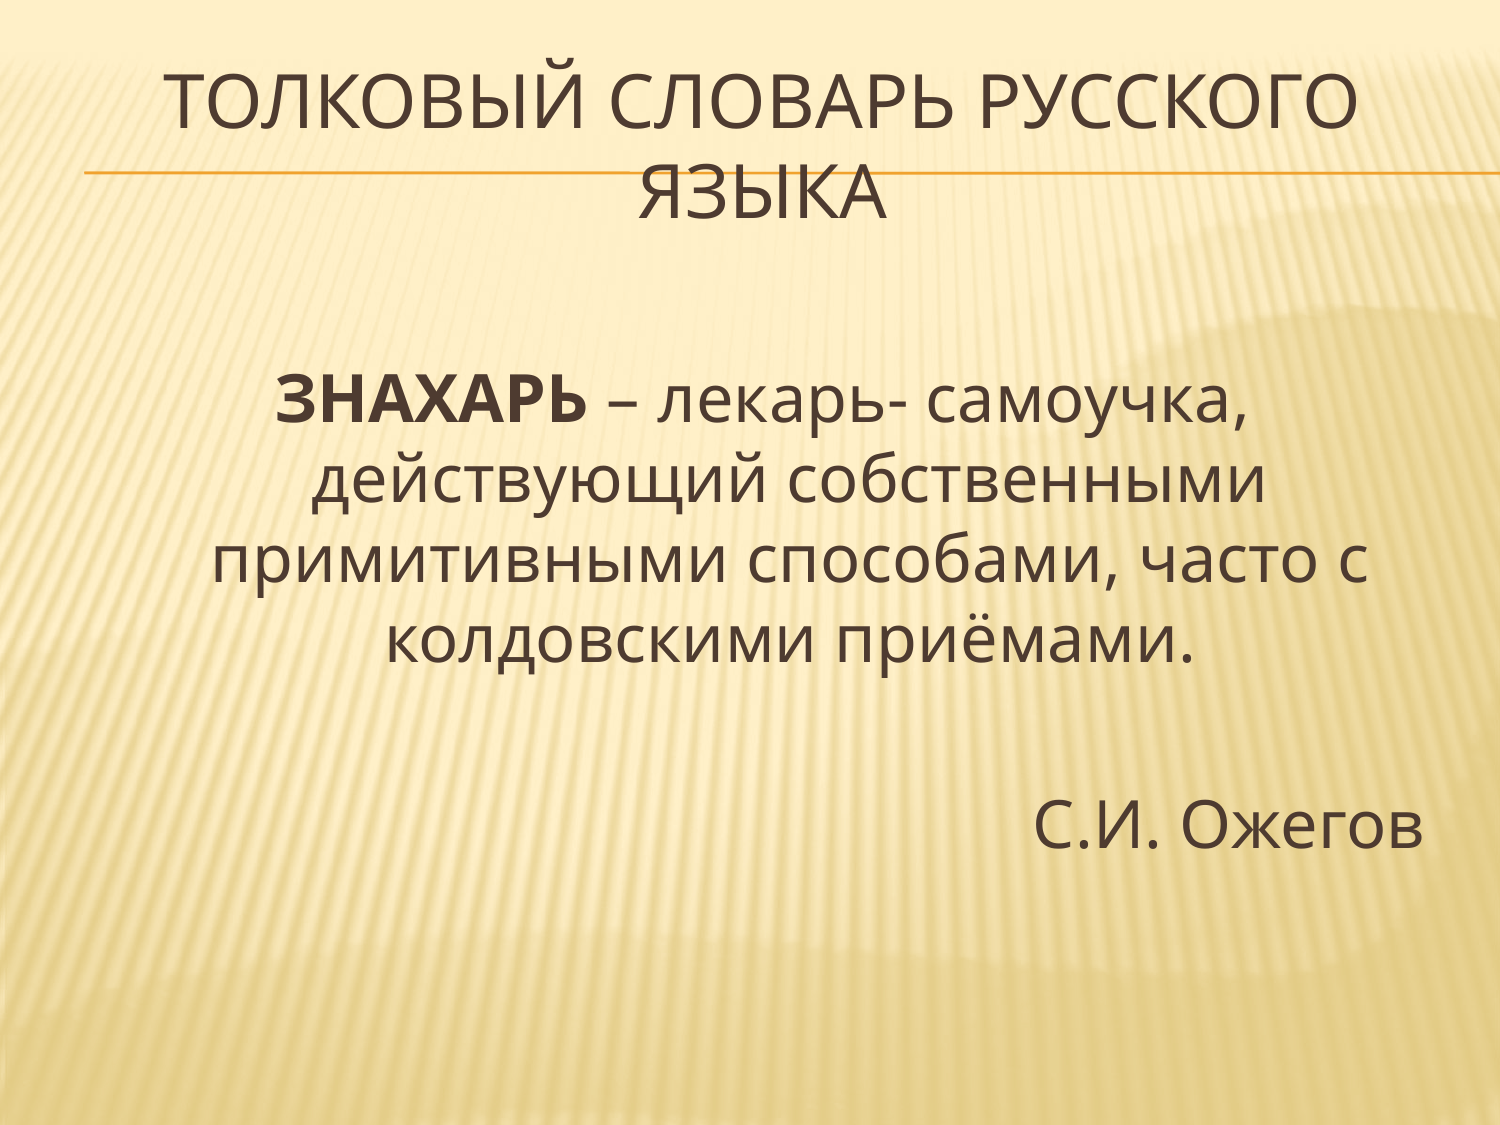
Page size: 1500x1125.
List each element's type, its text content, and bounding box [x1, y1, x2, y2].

list ЗНАХАРЬ – лекарь- самоучка, действующий собственными примитивными способами, часто с колдовскими приёмами. С.И. Ожегов [50, 254, 1475, 998]
title Толковый словарь русского языка [50, 75, 1475, 213]
